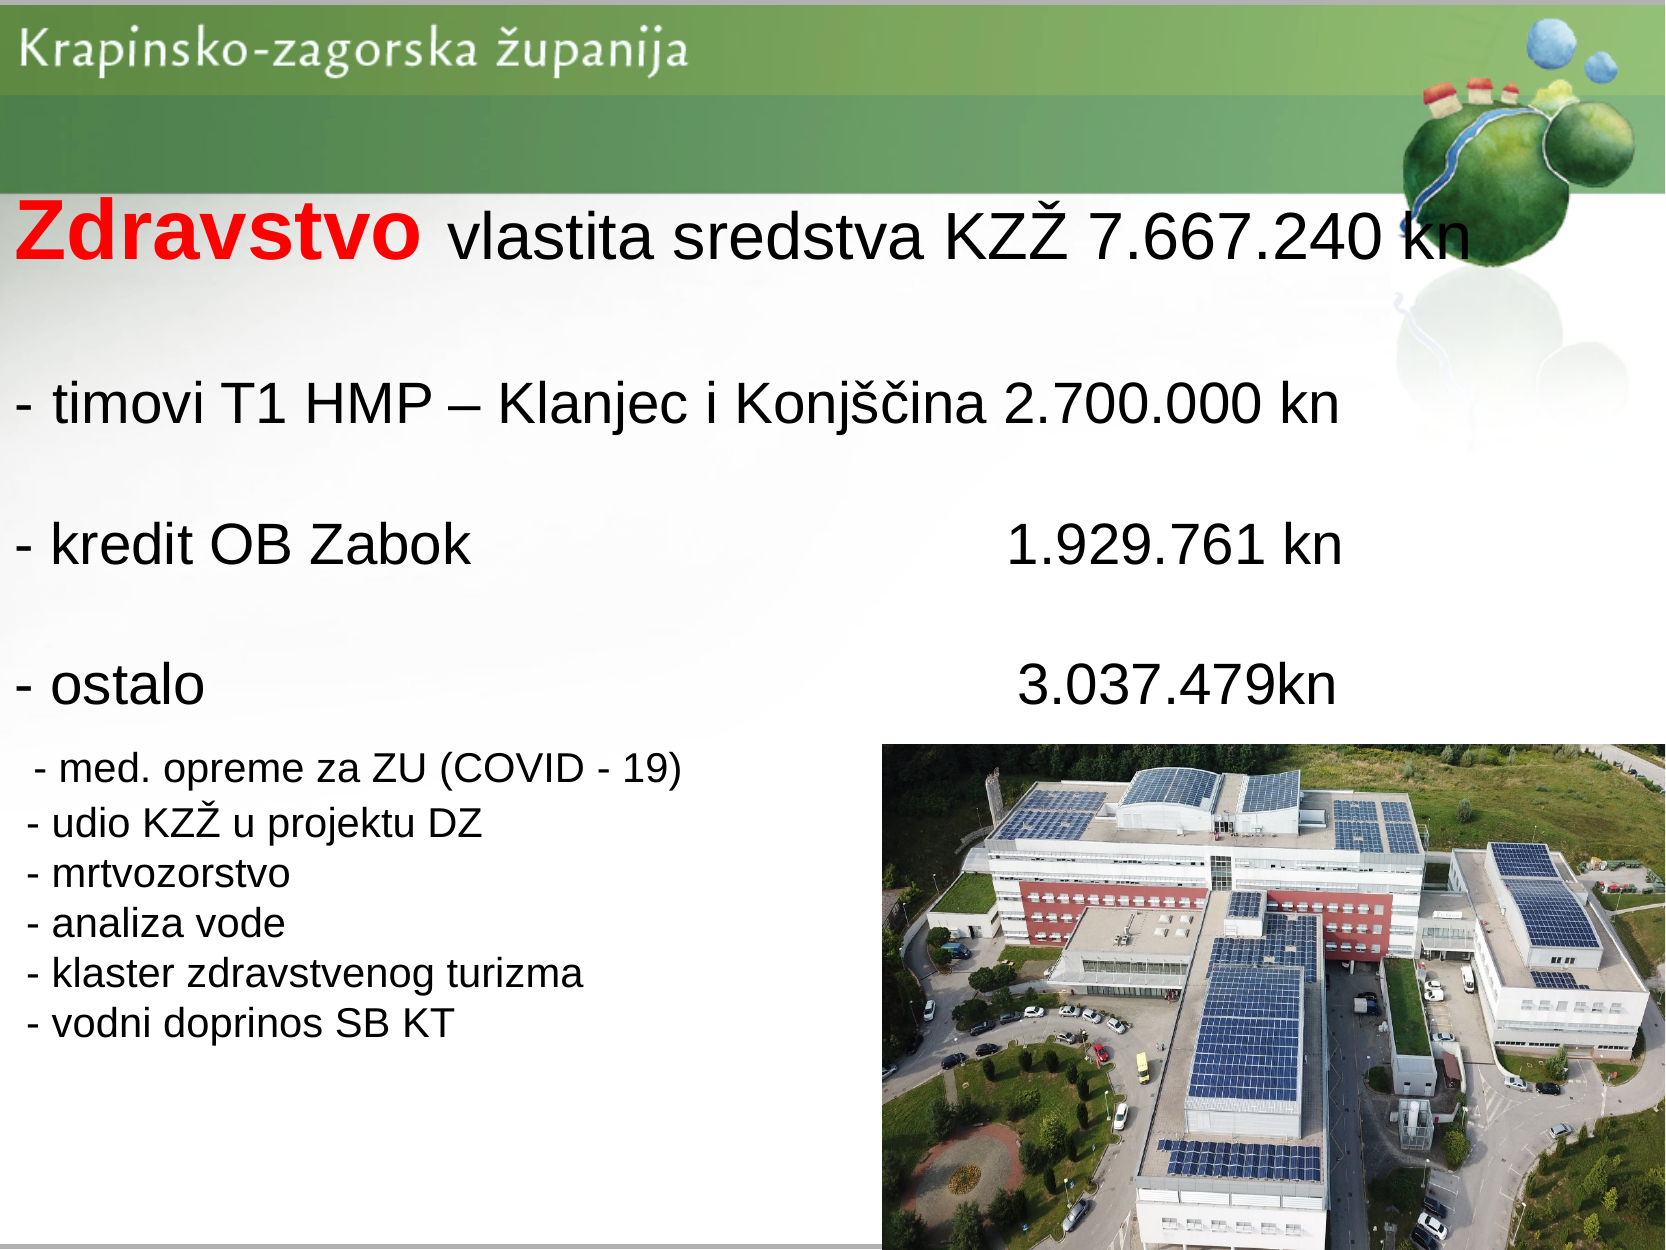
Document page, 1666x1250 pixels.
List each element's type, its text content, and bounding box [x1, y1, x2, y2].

picture [0, 5, 1666, 1250]
title Zdravstvo vlastita sredstva KZŽ 7.667.240 kn - timovi T1 HMP – Klanjec i Konjščina 2.700.000 kn - kredit OB Zabok 1.929.761 kn - ostalo 3.037.479kn - med. opreme za ZU (COVID - 19) - udio KZŽ u projektu DZ - mrtvozorstvo - analiza vode - klaster zdravstvenog turizma - vodni doprinos SB KT [0, 166, 1556, 317]
